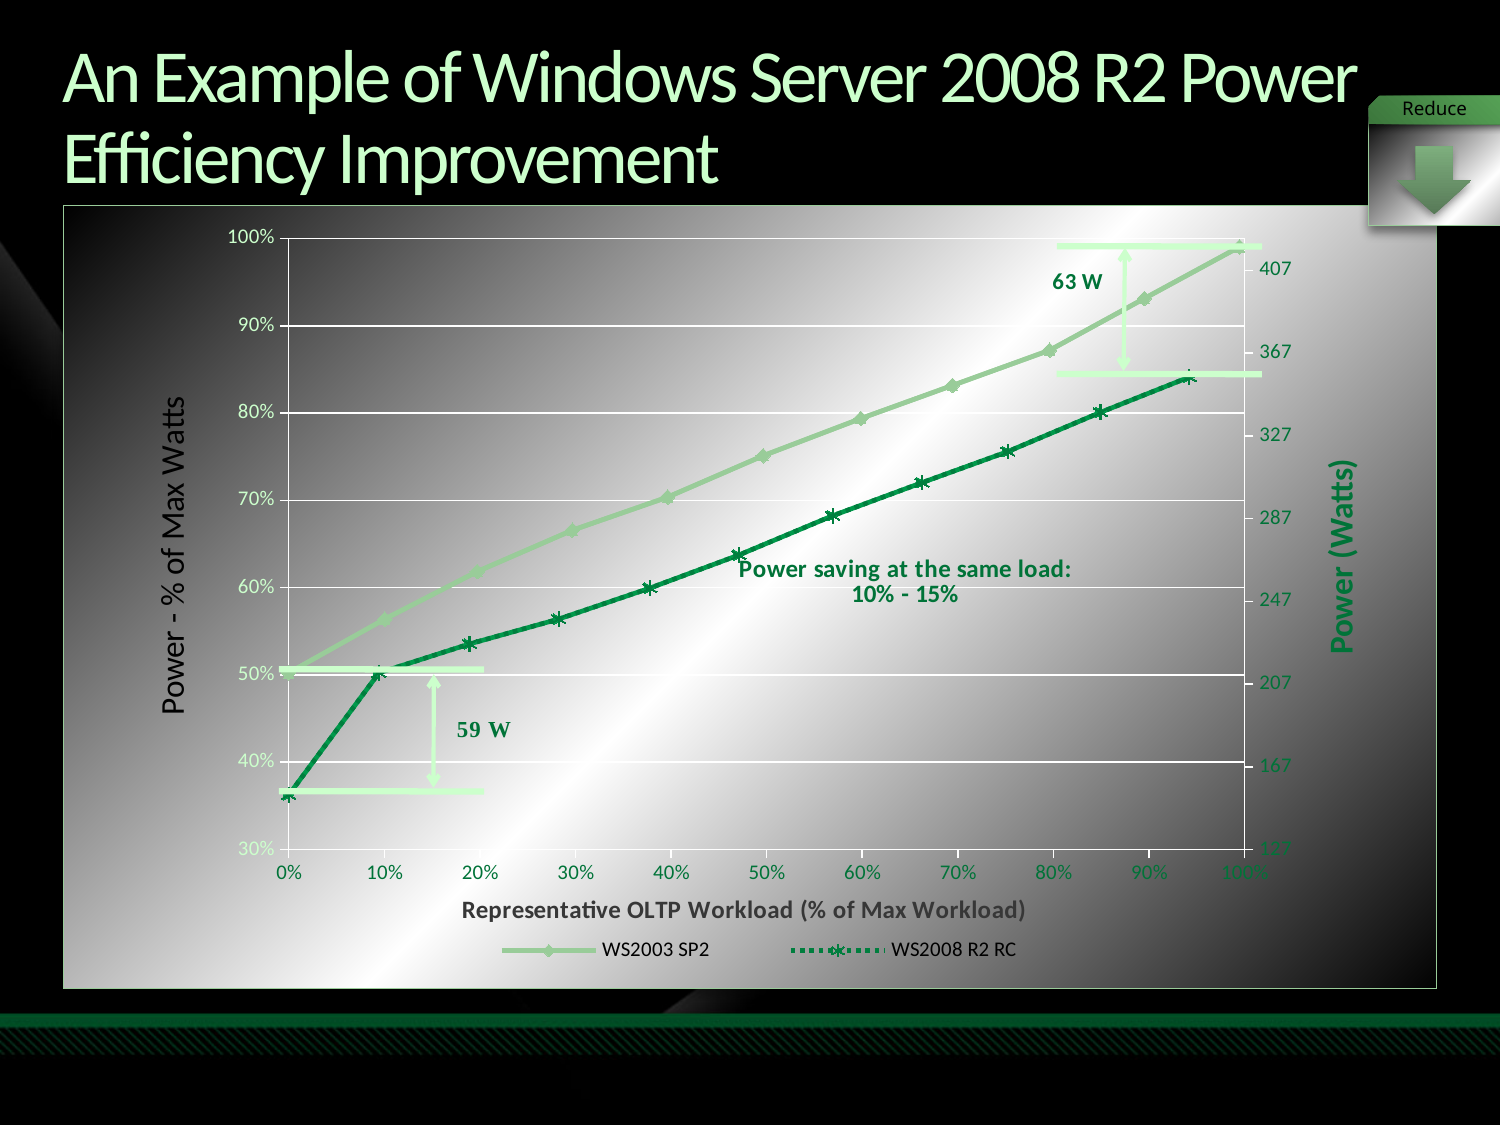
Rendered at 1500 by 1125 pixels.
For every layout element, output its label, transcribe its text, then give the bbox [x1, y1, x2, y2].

title An Example of Windows Server 2008 R2 Power Efficiency Improvement [62, 37, 1438, 202]
chart [121, 212, 1397, 1009]
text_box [1368, 89, 1500, 227]
text_box [1402, 241, 1437, 989]
text_box [63, 205, 1360, 989]
picture [0, 0, 1500, 1125]
